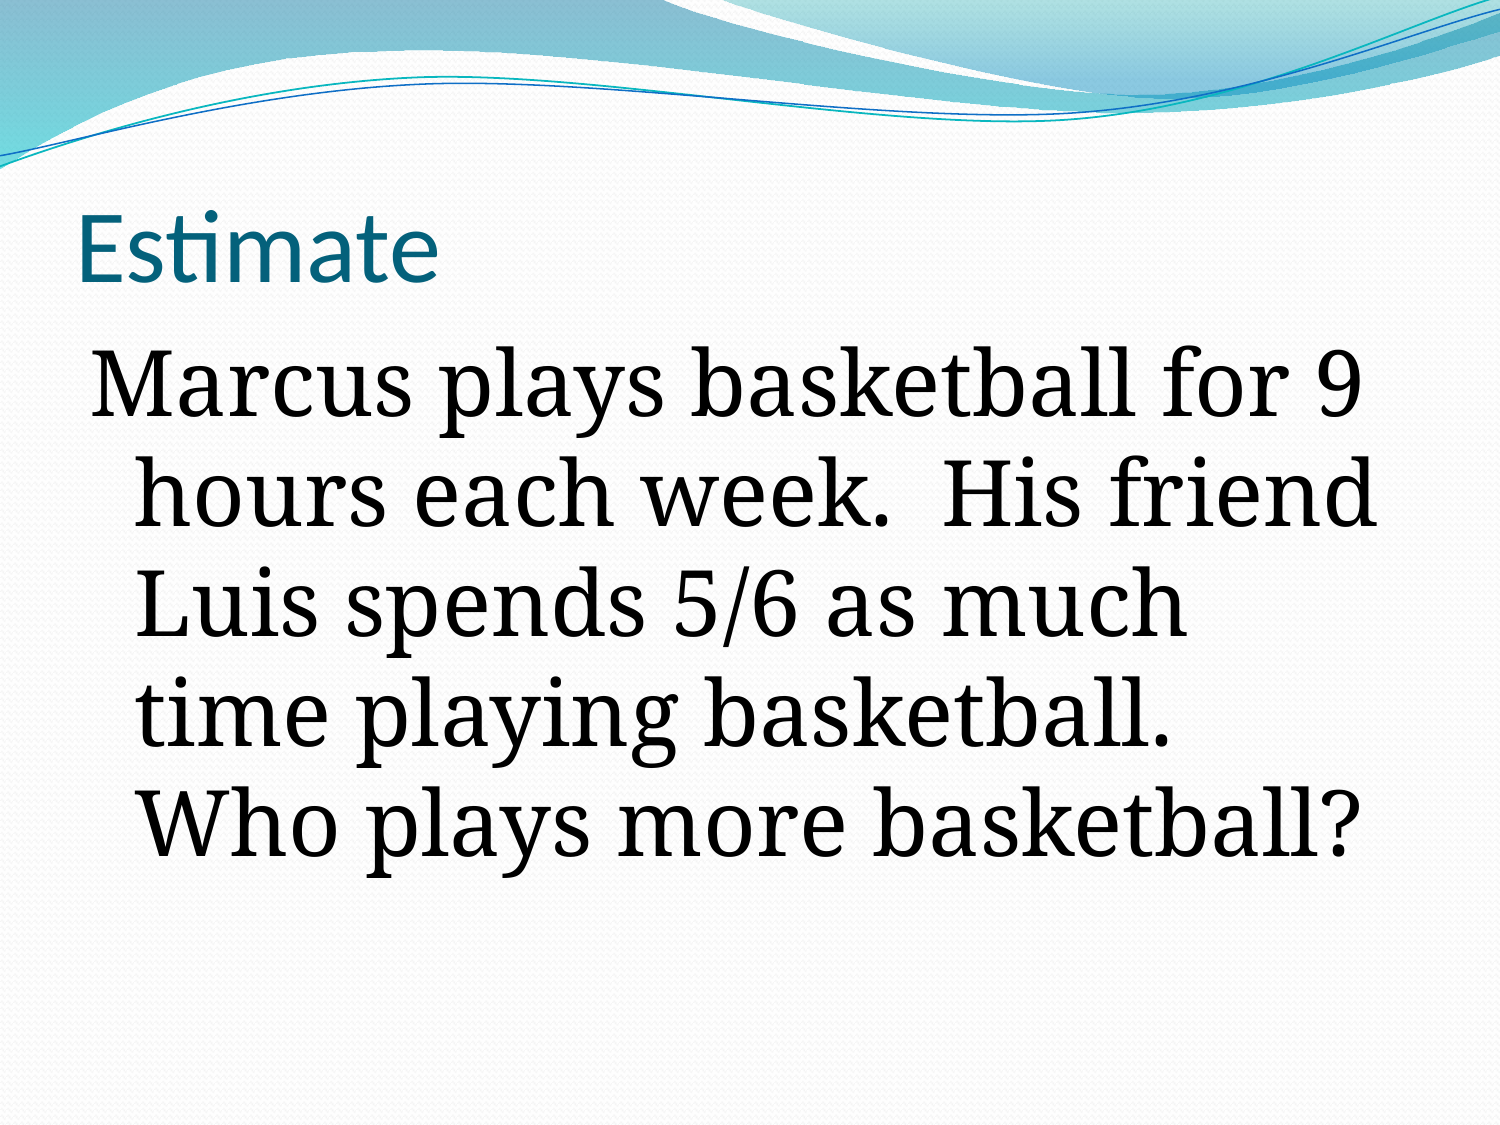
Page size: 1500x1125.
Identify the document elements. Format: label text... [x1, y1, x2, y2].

title Estimate [75, 115, 1425, 303]
list Marcus plays basketball for 9 hours each week. His friend Luis spends 5/6 as much time playing basketball. Who plays more basketball? [75, 317, 1425, 1038]
